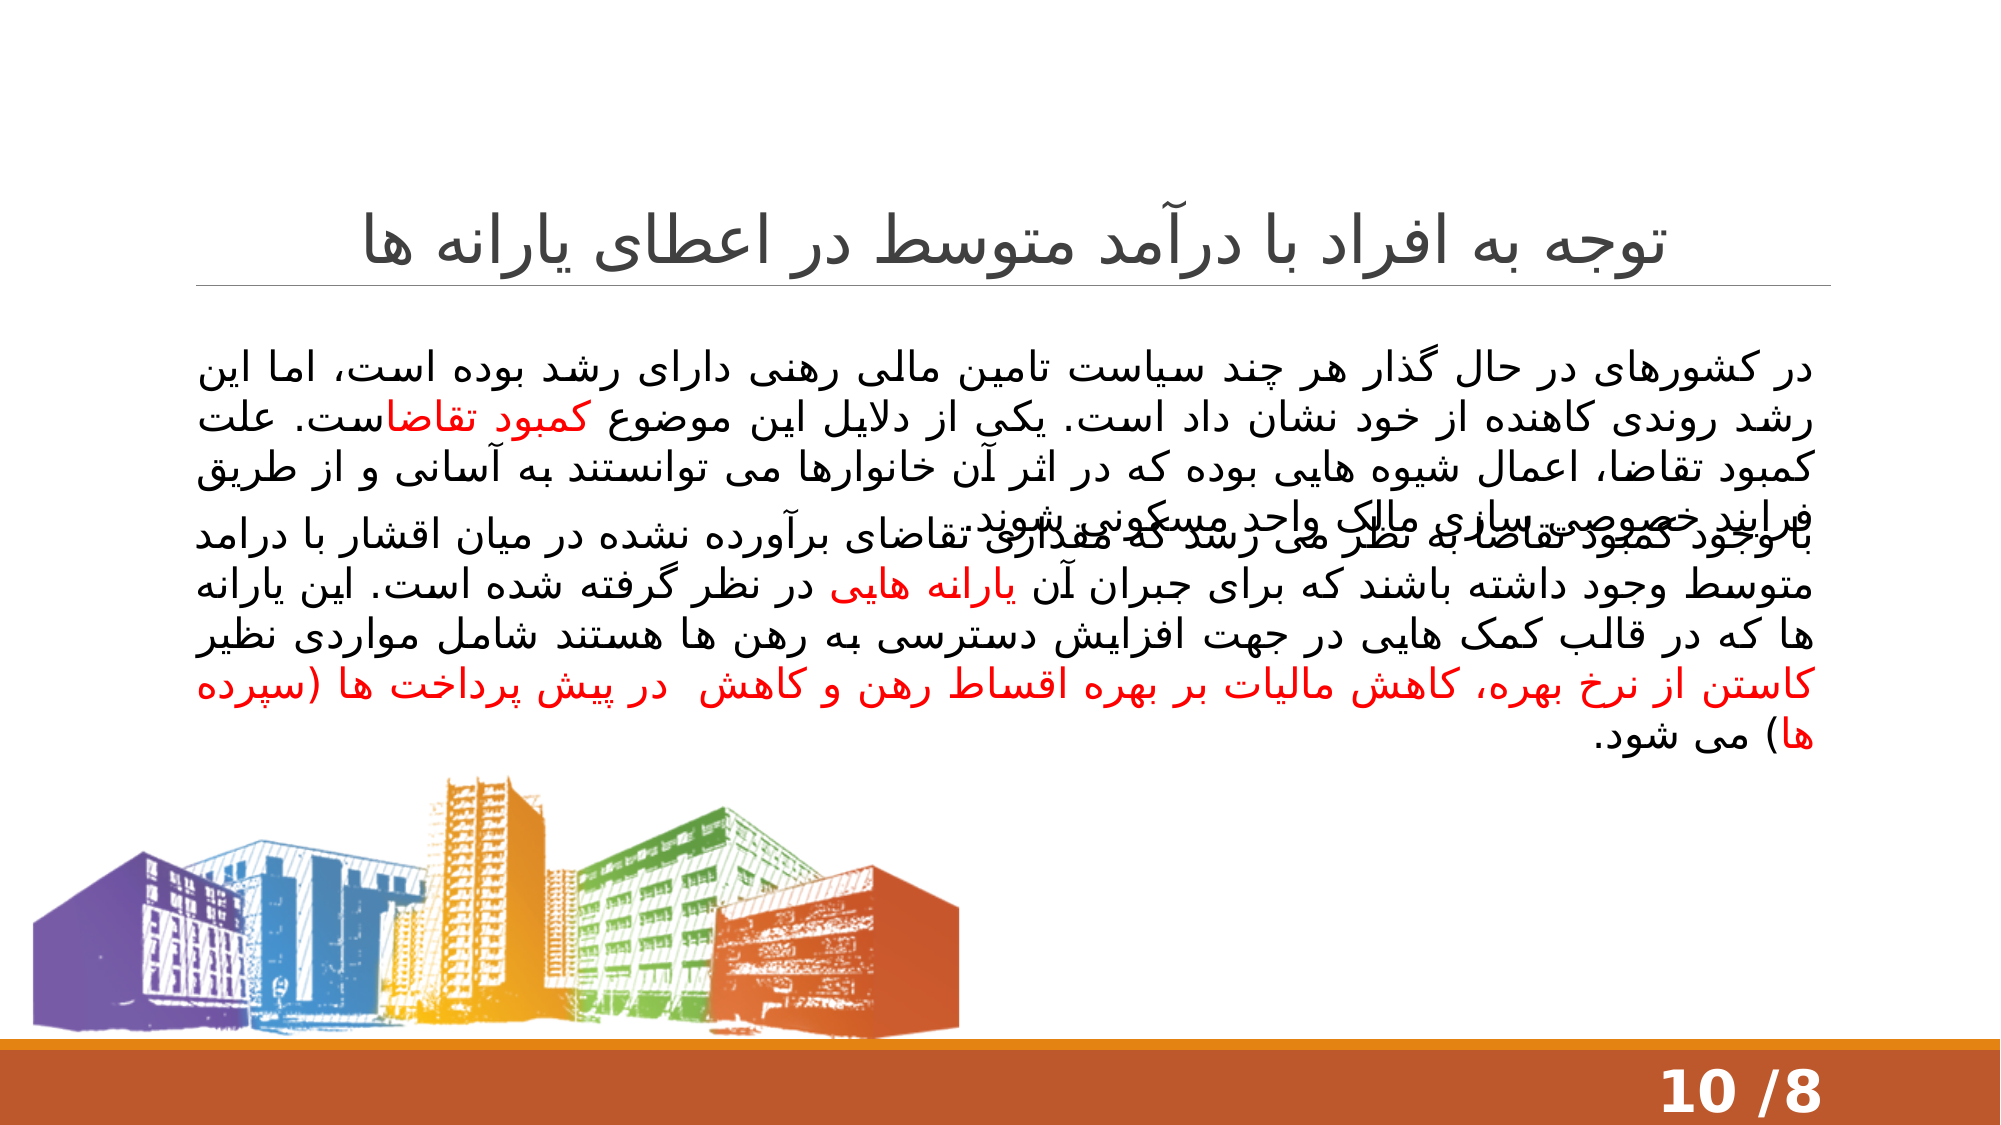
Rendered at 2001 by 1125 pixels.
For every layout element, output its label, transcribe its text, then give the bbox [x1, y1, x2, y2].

slide_number 8 [1795, 1059, 1840, 1120]
text_box با وجود کمبود تقاضا به نظر می رسد که مقداری تقاضای برآورده نشده در میان اقشار با درامد متوسط وجود داشته باشند که برای جبران آن یارانه هایی در نظر گرفته شده است. این یارانه ها که در قالب کمک هایی در جهت افزایش دسترسی به رهن ها هستند شامل مواردی نظیر کاستن از نرخ بهره، کاهش مالیات بر بهره اقساط رهن و کاهش در پیش پرداخت ها (سپرده ها) می شود. [179, 498, 1830, 764]
text_box در کشورهای در حال گذار هر چند سیاست تامین مالی رهنی دارای رشد بوده است، اما این رشد روندی کاهنده از خود نشان داد است. یکی از دلایل این موضوع کمبود تقاضاست. علت کمبود تقاضا، اعمال شیوه هایی بوده که در اثر آن خانوارها می توانستند به آسانی و از طریق فرایند خصوصی سازی مالک واحد مسکونی شوند. [179, 332, 1830, 498]
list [0, 764, 1006, 1039]
title توجه به افراد با درآمد متوسط در اعطای یارانه ها [180, 47, 1830, 285]
text_box / 10 [1579, 1059, 1795, 1120]
